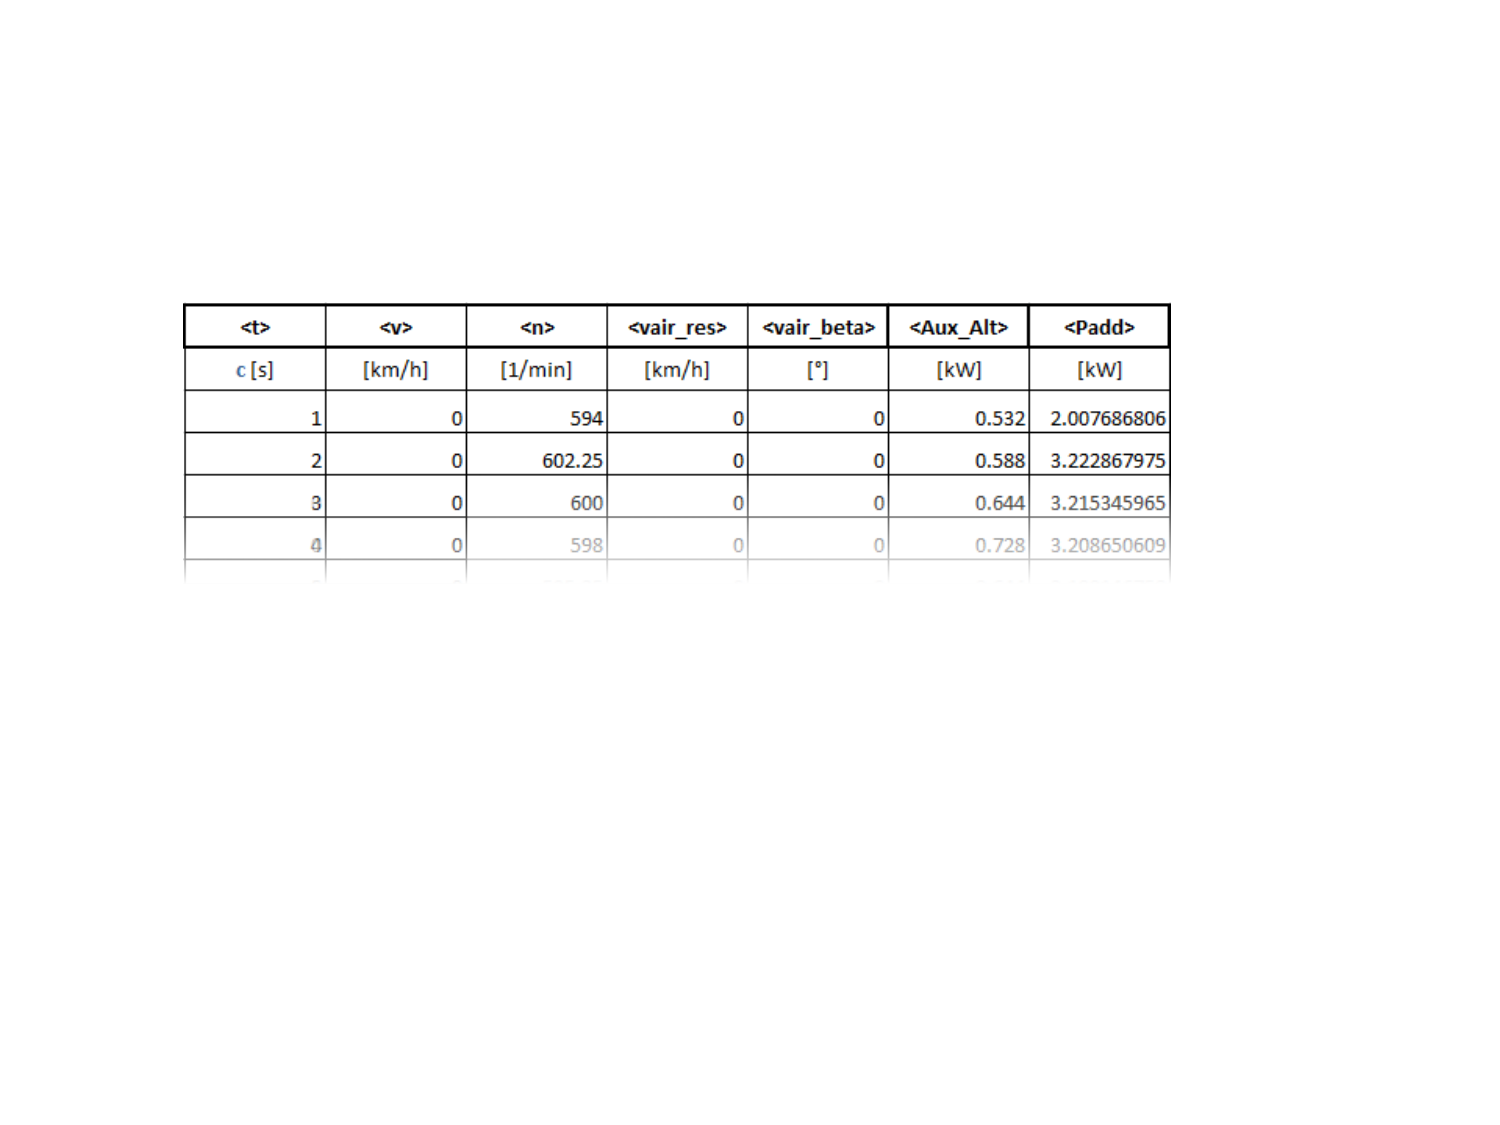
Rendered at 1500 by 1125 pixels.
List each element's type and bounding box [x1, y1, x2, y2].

picture [182, 302, 1171, 599]
